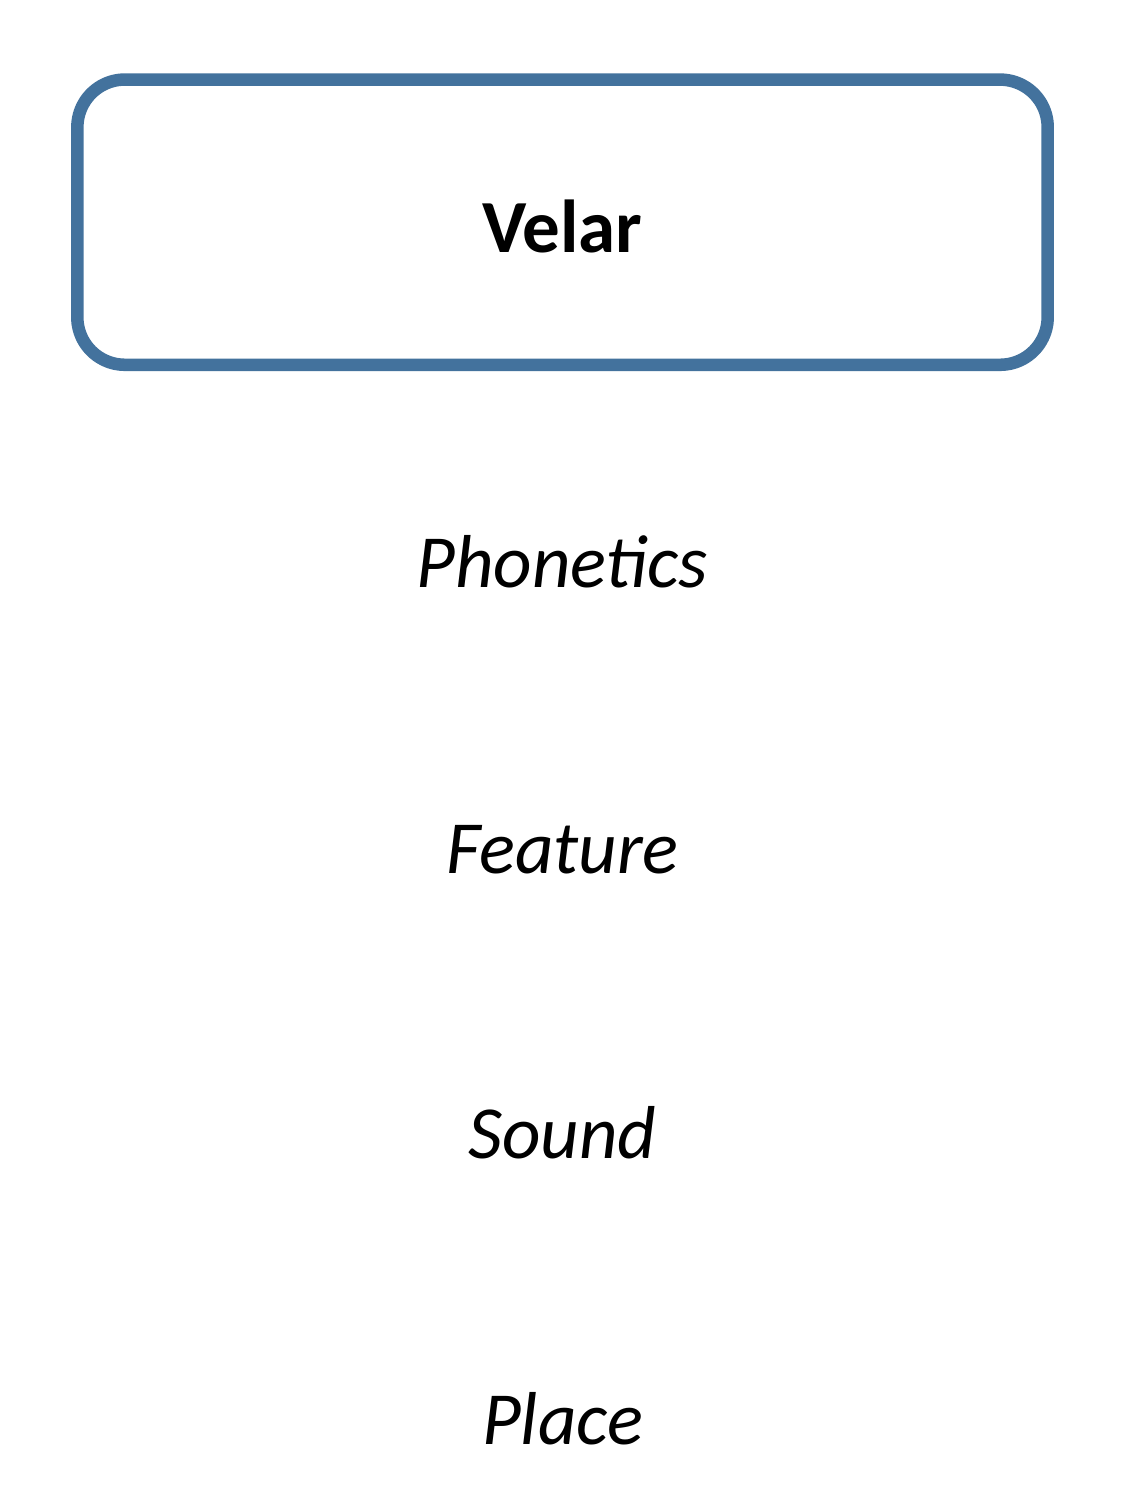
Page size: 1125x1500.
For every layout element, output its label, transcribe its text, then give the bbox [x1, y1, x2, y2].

text_box Velar [76, 78, 1049, 366]
list Phonetics Feature Sound Place [77, 399, 1048, 1352]
